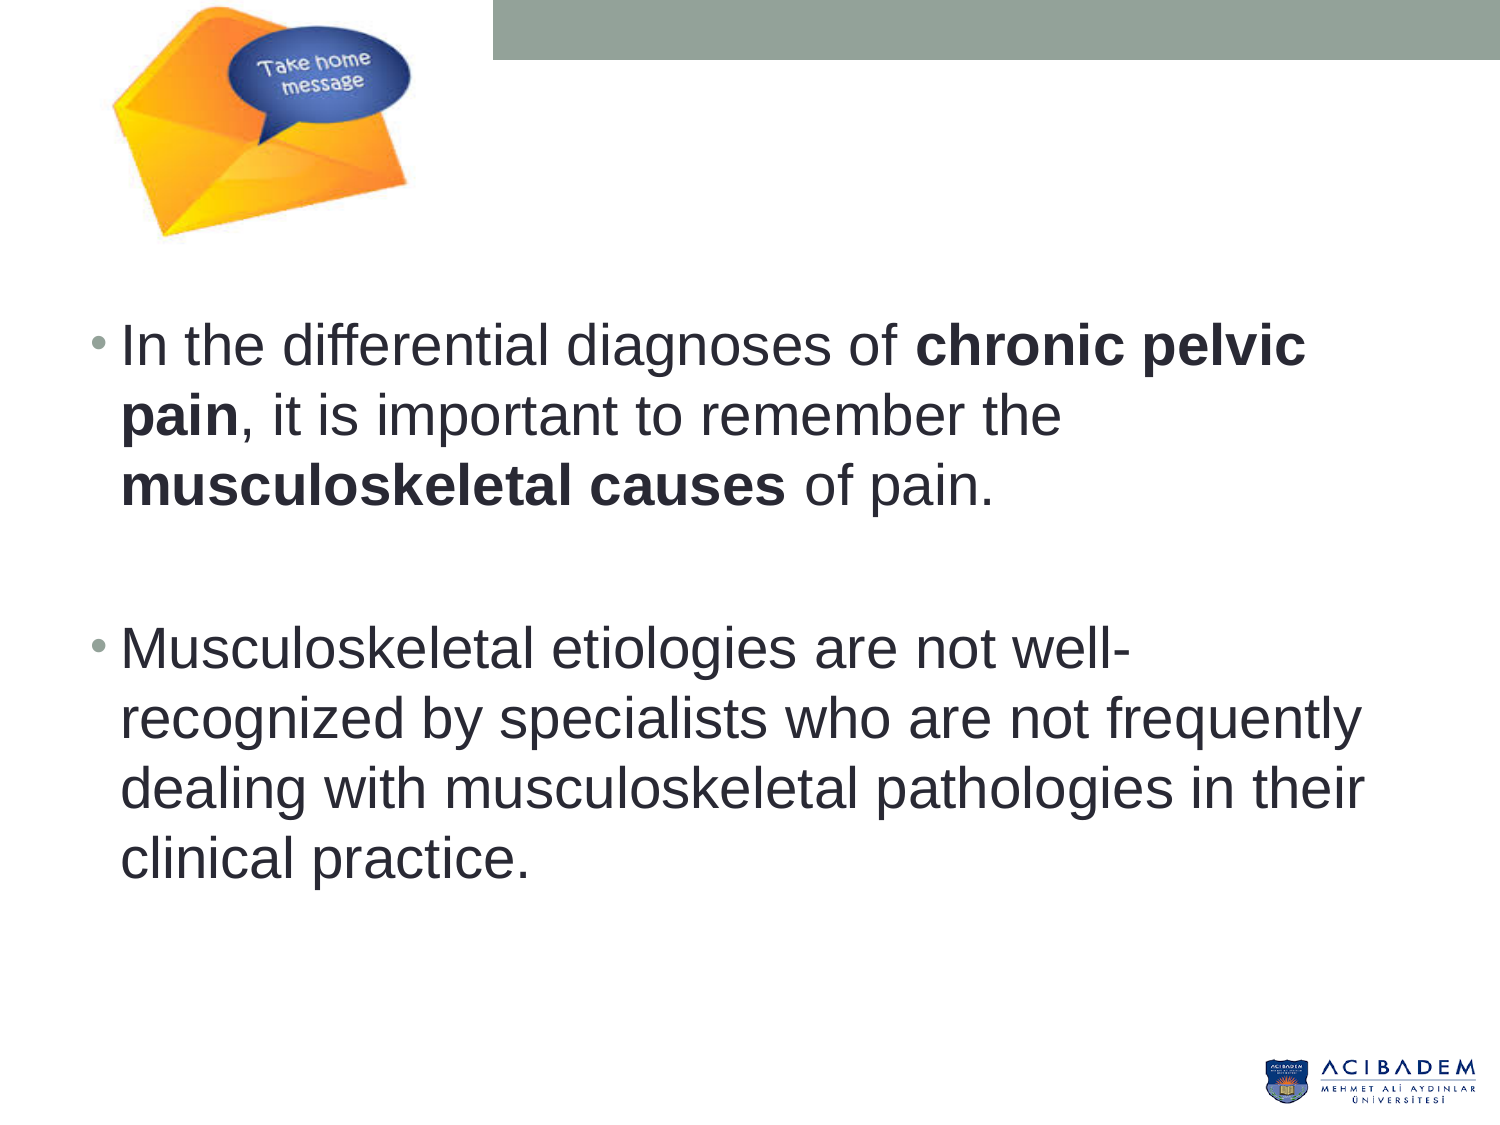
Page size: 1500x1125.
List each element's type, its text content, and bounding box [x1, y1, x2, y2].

list In the differential diagnoses of chronic pelvic pain, it is important to remember the musculoskeletal causes of pain. Musculoskeletal etiologies are not well-recognized by specialists who are not frequently dealing with musculoskeletal pathologies in their clinical practice. [75, 299, 1422, 1061]
picture [0, 0, 493, 254]
picture [1247, 1033, 1500, 1125]
